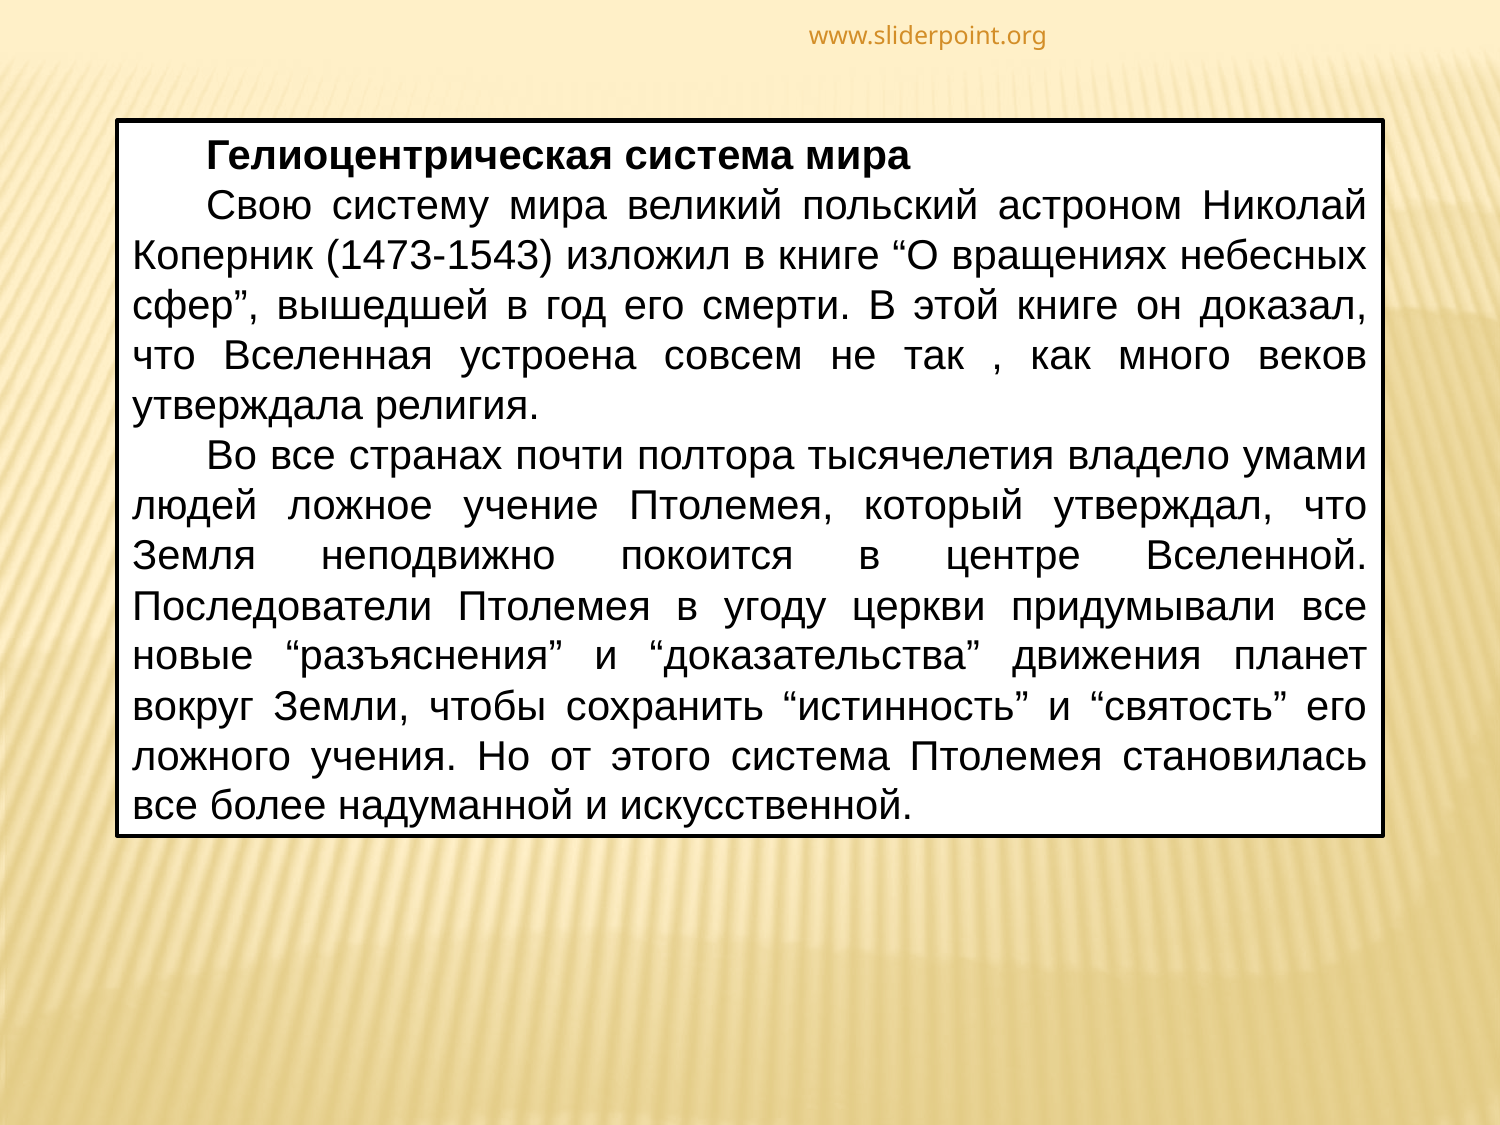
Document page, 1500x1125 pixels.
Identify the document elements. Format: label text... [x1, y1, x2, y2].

text_box Гелиоцентрическая система мира Свою систему мира великий польский астроном Николай Коперник (1473-1543) изложил в книге “О вращениях небесных сфер”, вышедшей в год его смерти. В этой книге он доказал, что Вселенная устроена совсем не так , как много веков утверждала религия. Во все странах почти полтора тысячелетия владело умами людей ложное учение Птолемея, который утверждал, что Земля неподвижно покоится в центре Вселенной. Последователи Птолемея в угоду церкви придумывали все новые “разъяснения” и “доказательства” движения планет вокруг Земли, чтобы сохранить “истинность” и “святость” его ложного учения. Но от этого система Птолемея становилась все более надуманной и искусственной. [115, 118, 1385, 838]
footer www.sliderpoint.org [512, 12, 1063, 60]
